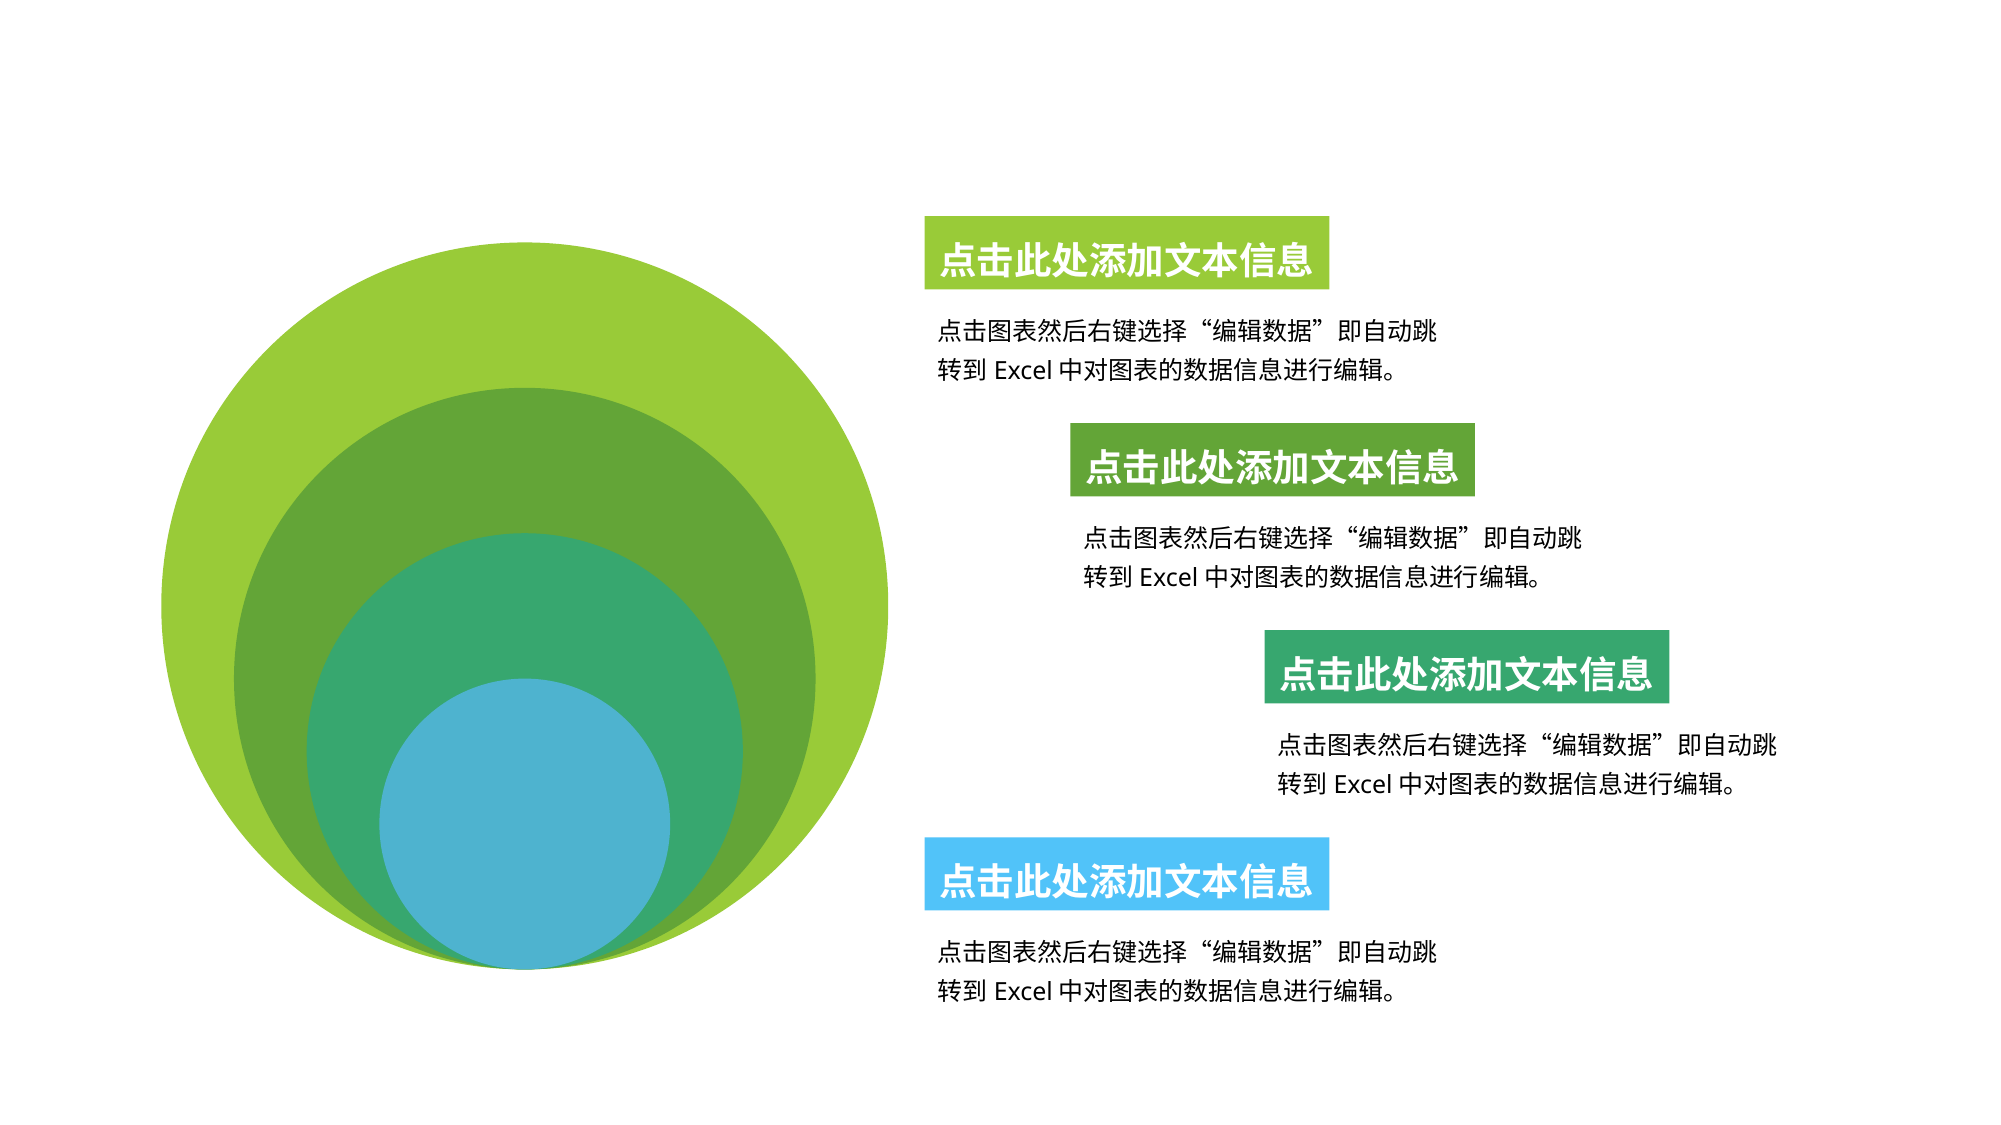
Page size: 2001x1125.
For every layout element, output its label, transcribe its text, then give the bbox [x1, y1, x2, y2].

text_box 点击图表然后右键选择“编辑数据”即自动跳转到Excel中对图表的数据信息进行编辑。 [1068, 505, 1624, 599]
text_box 点击图表然后右键选择“编辑数据”即自动跳转到Excel中对图表的数据信息进行编辑。 [1262, 713, 1818, 806]
text_box 点击此处添加文本信息 [924, 837, 1330, 911]
text_box [232, 386, 817, 968]
text_box [305, 532, 744, 969]
text_box [378, 677, 672, 971]
text_box 点击图表然后右键选择“编辑数据”即自动跳转到Excel中对图表的数据信息进行编辑。 [922, 920, 1478, 1013]
text_box 点击此处添加文本信息 [924, 216, 1330, 290]
text_box 点击此处添加文本信息 [1264, 630, 1670, 704]
text_box 点击图表然后右键选择“编辑数据”即自动跳转到Excel中对图表的数据信息进行编辑。 [922, 298, 1478, 392]
text_box 点击此处添加文本信息 [1070, 423, 1475, 497]
text_box [160, 241, 890, 967]
